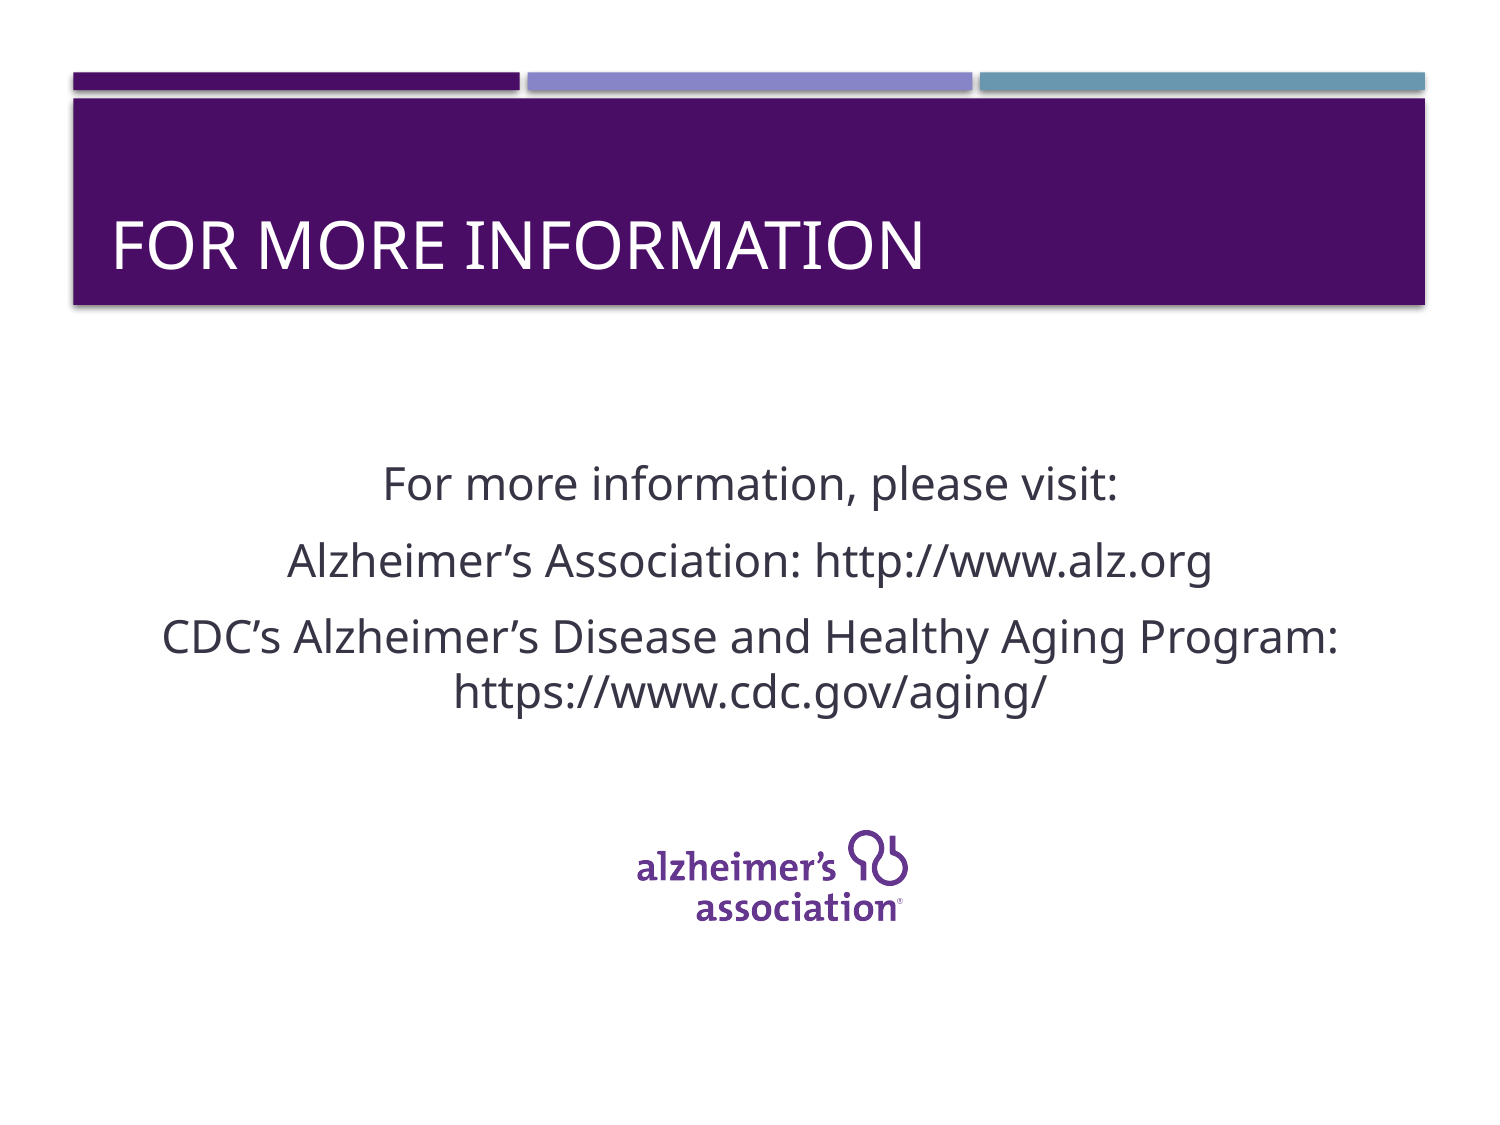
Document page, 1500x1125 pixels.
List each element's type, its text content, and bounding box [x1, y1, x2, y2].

title For More Information [95, 112, 1406, 291]
list For more information, please visit: Alzheimer’s Association: http://www.alz.org CDC’s Alzheimer’s Disease and Healthy Aging Program: https://www.cdc.gov/aging/ [95, 347, 1406, 944]
picture [626, 826, 920, 926]
